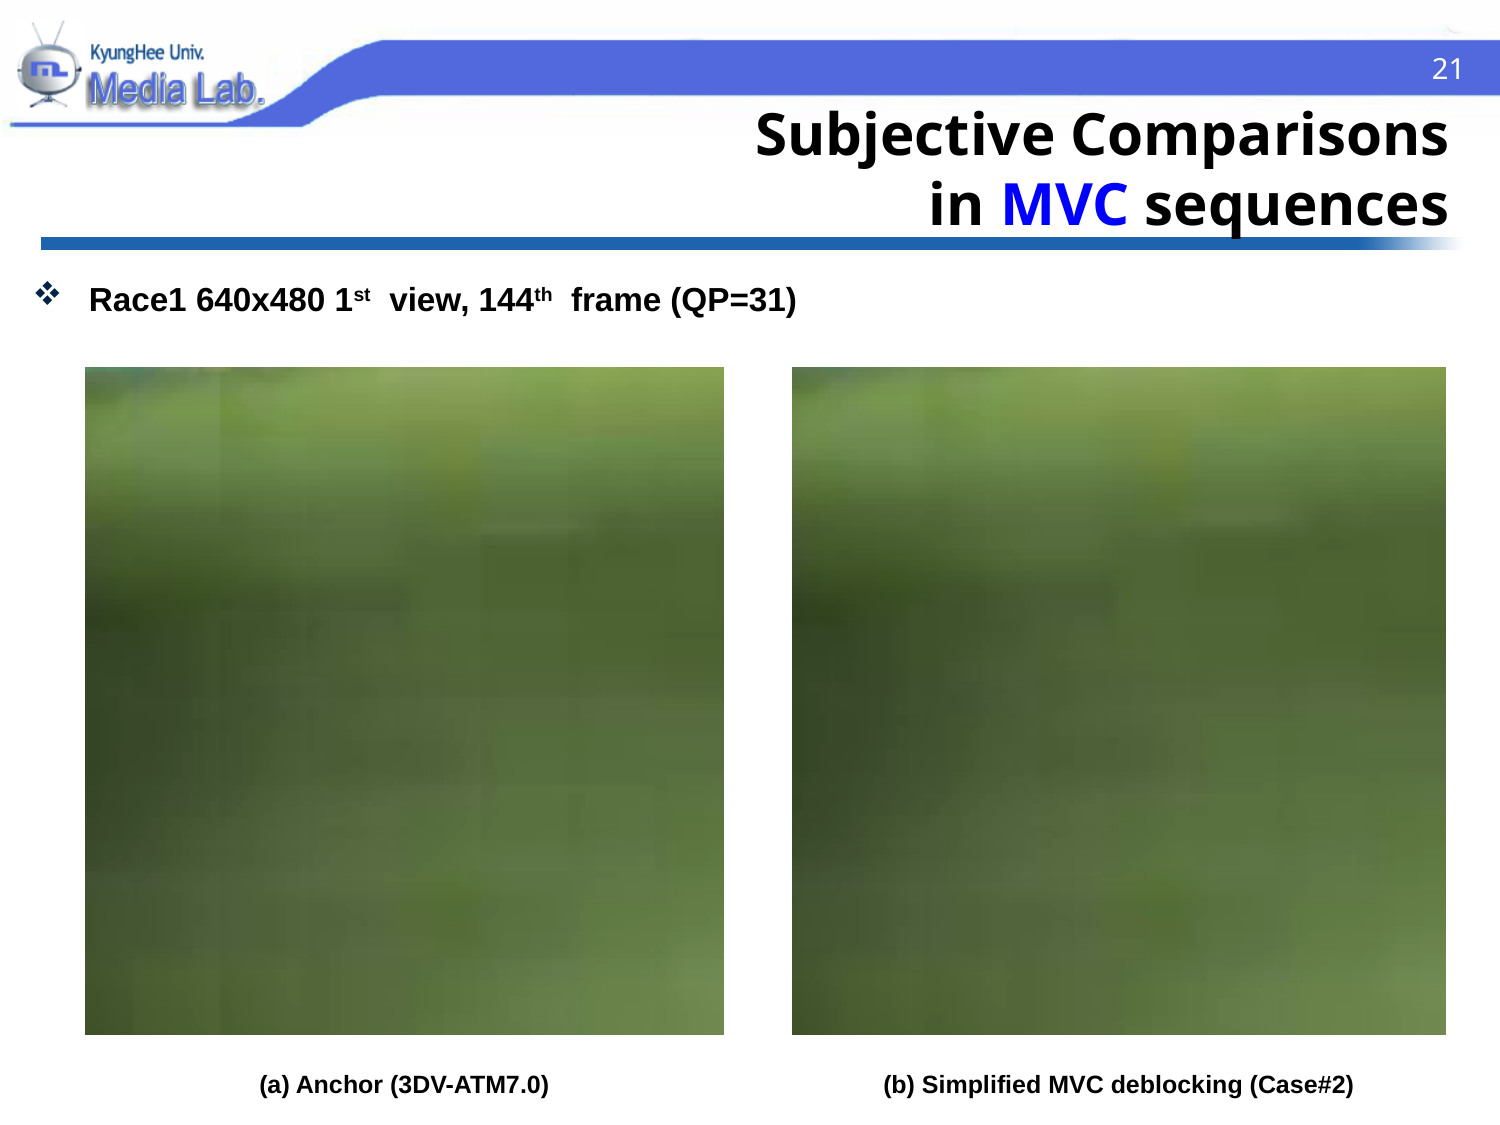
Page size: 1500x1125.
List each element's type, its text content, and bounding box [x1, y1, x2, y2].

picture [85, 367, 724, 1036]
slide_number 21 [1403, 42, 1481, 93]
text_box (b) Simplified MVC deblocking (Case#2) [865, 1060, 1373, 1106]
list Race1 640x480 1st view, 144th frame (QP=31) [17, 262, 1483, 1107]
text_box (a) Anchor (3DV-ATM7.0) [119, 1060, 690, 1106]
picture [792, 367, 1446, 1036]
title Subjective Comparisons in MVC sequences [312, 101, 1465, 233]
picture [0, 0, 1500, 138]
picture [41, 237, 1500, 250]
